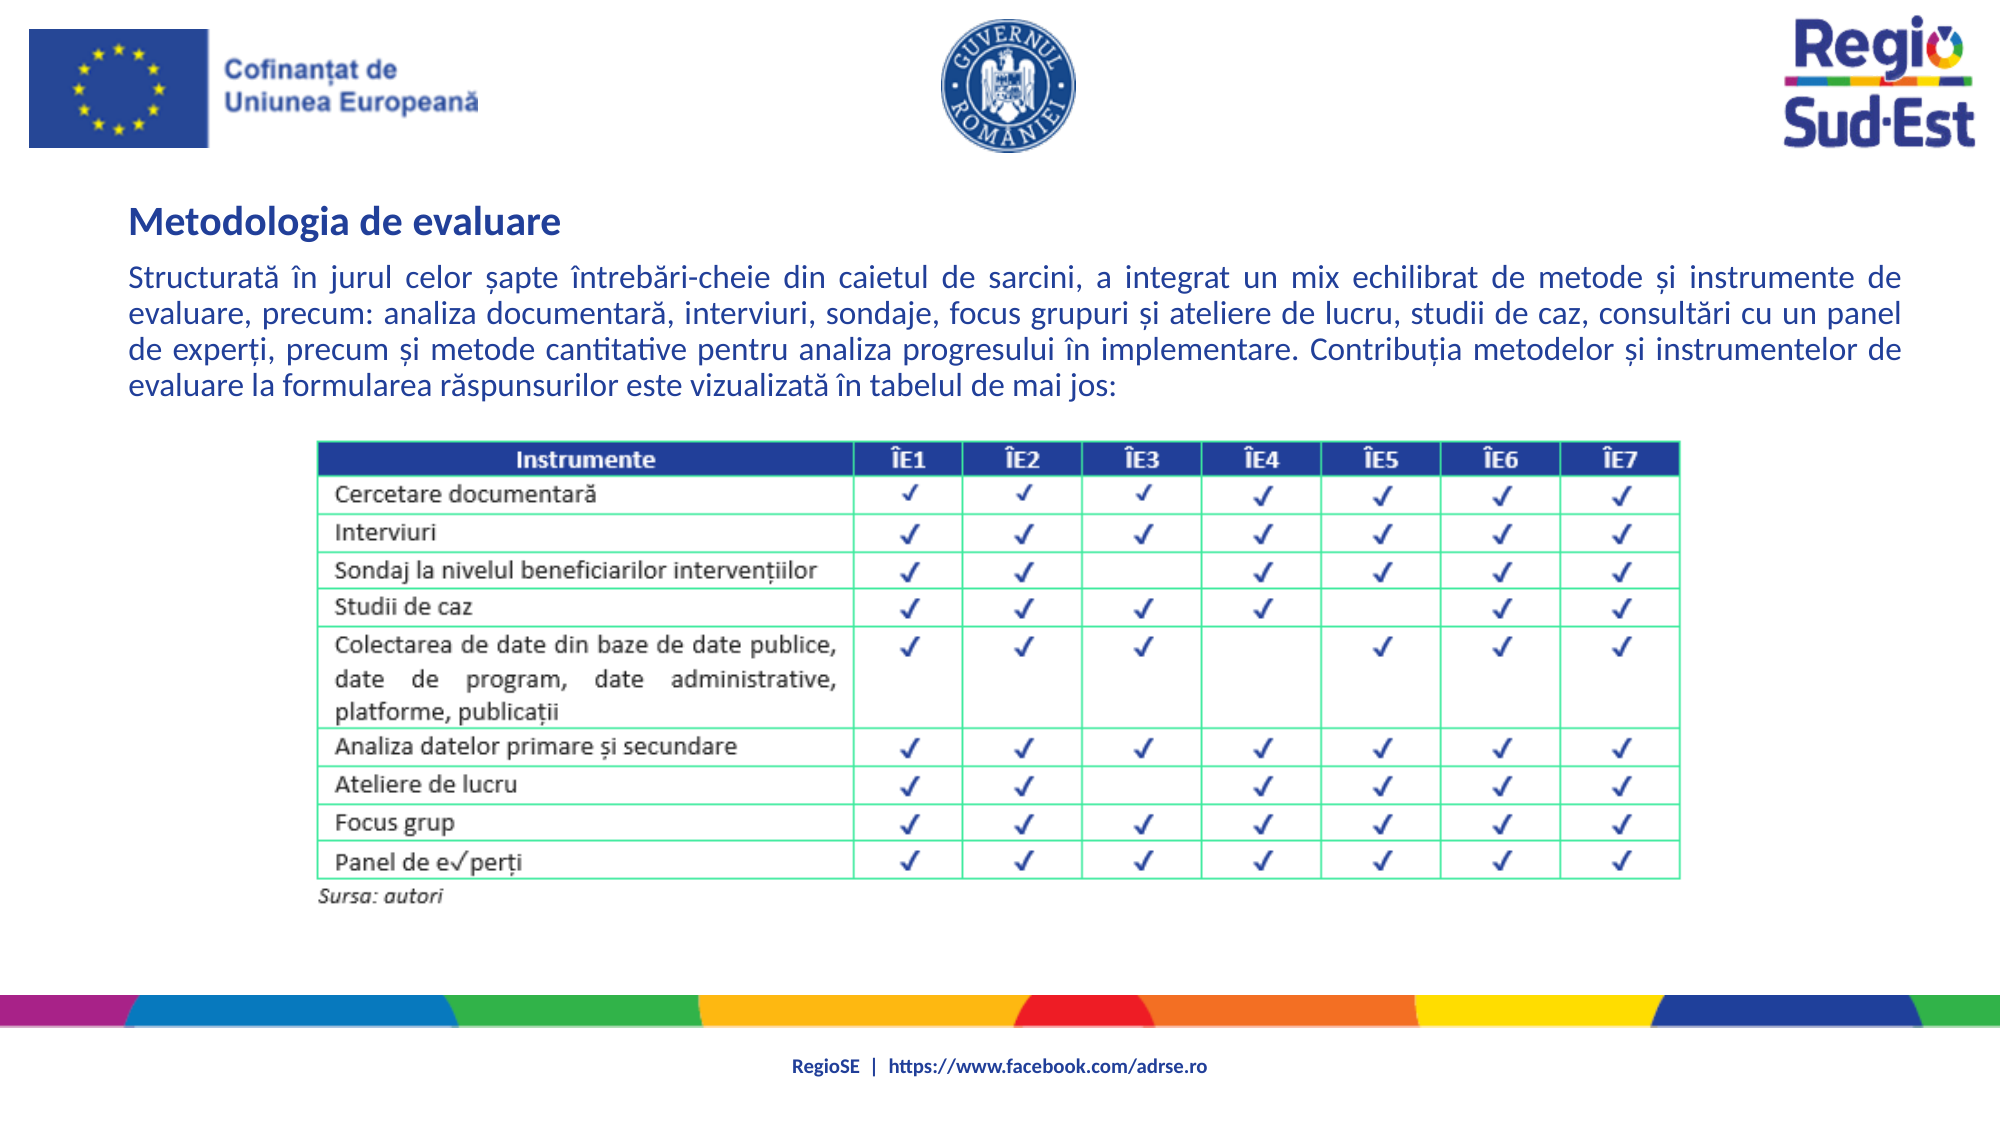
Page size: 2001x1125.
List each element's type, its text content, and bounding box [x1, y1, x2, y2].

picture [0, 995, 2000, 1029]
picture [28, 28, 478, 148]
text_box Metodologia de evaluare [113, 186, 1213, 252]
picture [1759, 0, 2000, 220]
picture [941, 19, 1076, 153]
text_box RegioSE | https://www.facebook.com/adrse.ro [776, 1029, 1223, 1085]
subtitle Structurată în jurul celor șapte întrebări-cheie din caietul de sarcini, a integrat un mix echilibrat de metode și instrumente de evaluare, precum: analiza documentară, interviuri, sondaje, focus grupuri și ateliere de lucru, studii de caz, consultări cu un panel de experți, precum și metode cantitative pentru analiza progresului în implementare. Contribuția metodelor și instrumentelor de evaluare la formularea răspunsurilor este vizualizată în tabelul de mai jos: [113, 252, 1920, 312]
picture [308, 432, 1692, 910]
